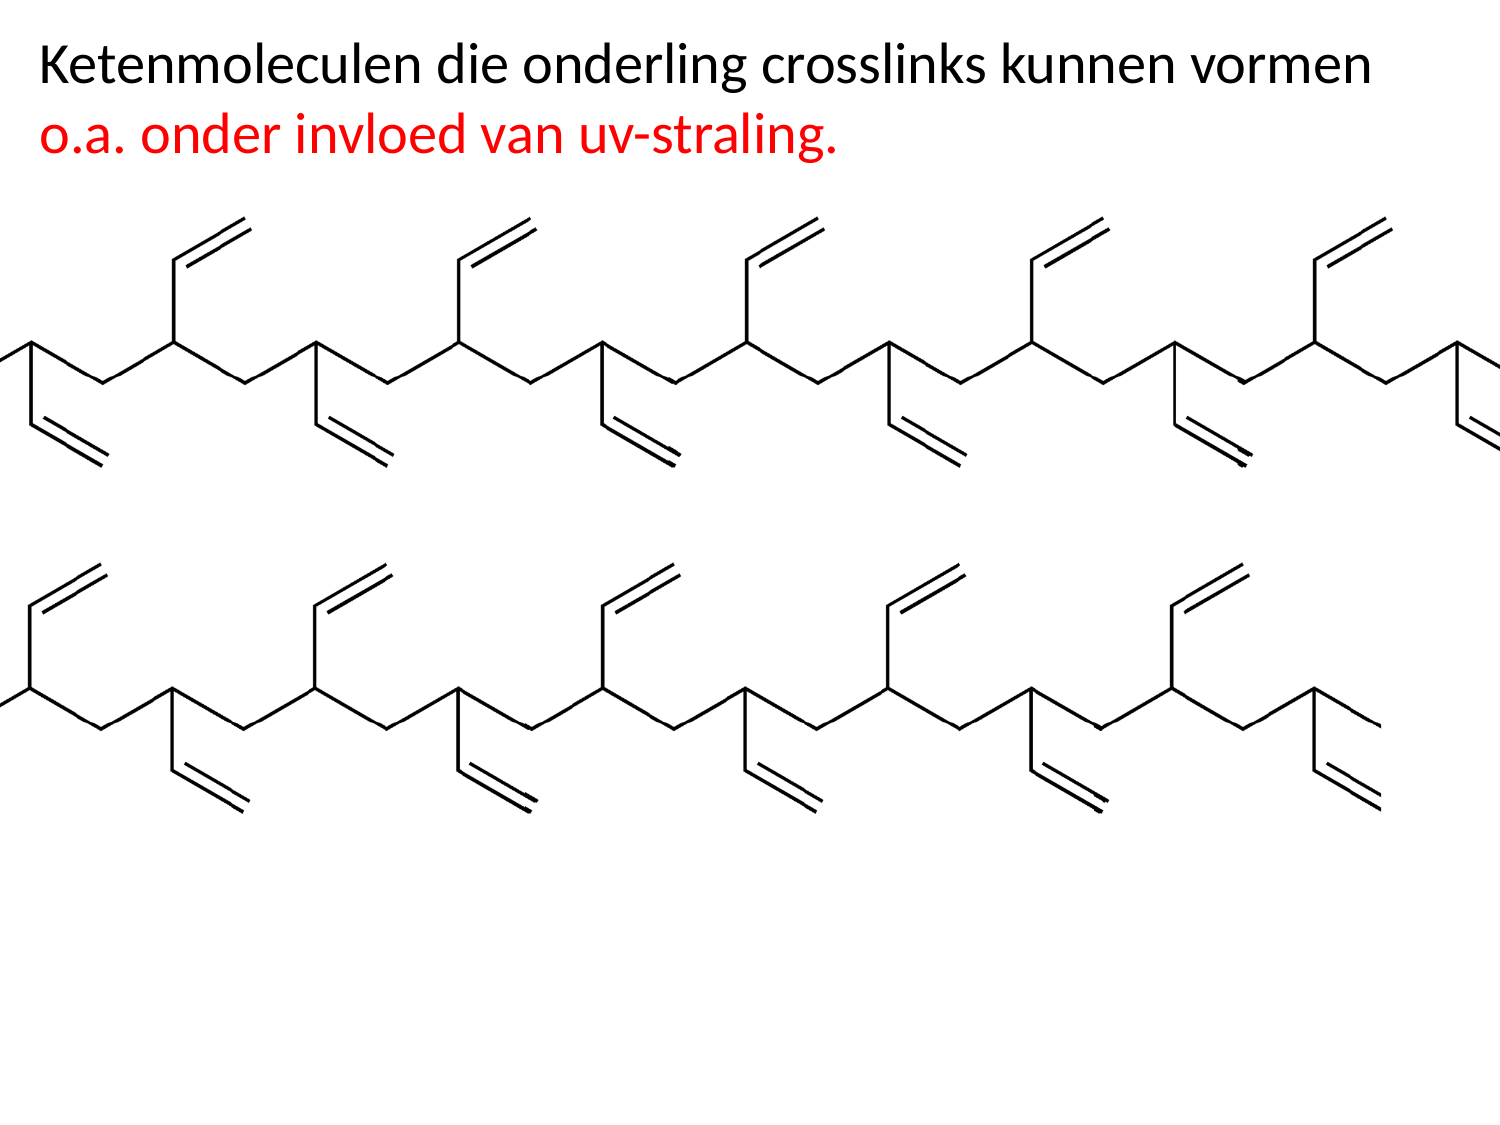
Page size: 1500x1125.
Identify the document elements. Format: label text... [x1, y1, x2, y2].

text_box Ketenmoleculen die onderling crosslinks kunnen vormen o.a. onder invloed van uv-straling. [24, 17, 1466, 173]
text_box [0, 533, 1382, 817]
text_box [0, 187, 1500, 471]
